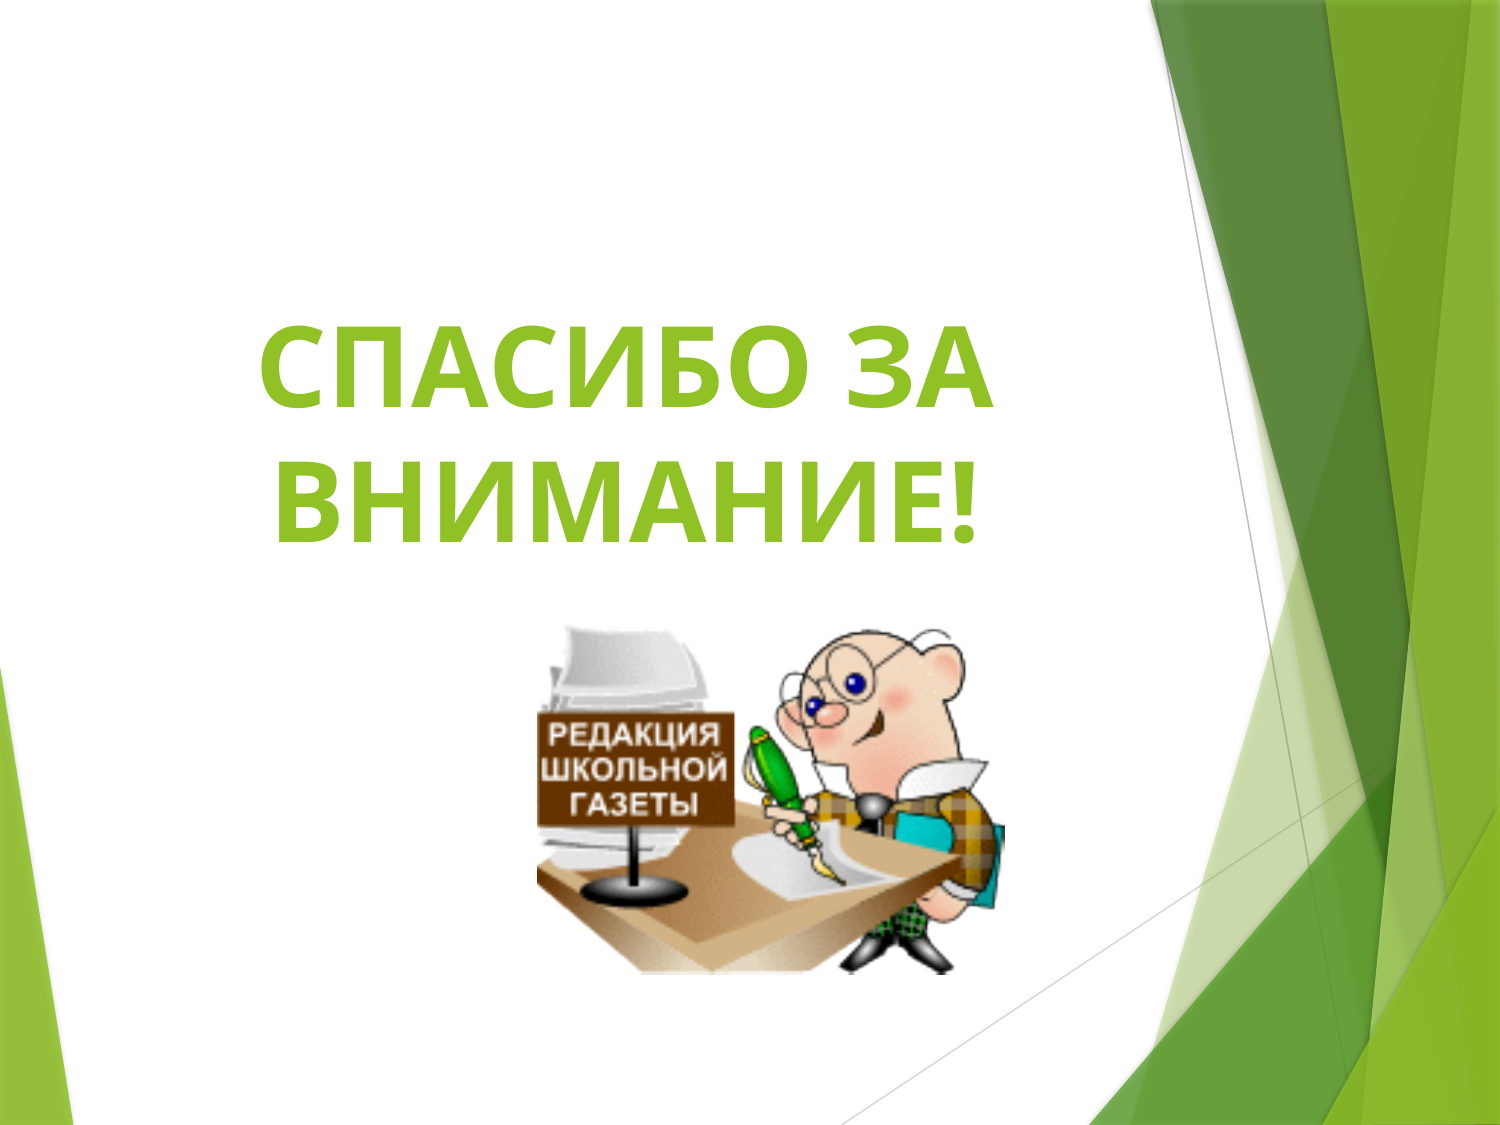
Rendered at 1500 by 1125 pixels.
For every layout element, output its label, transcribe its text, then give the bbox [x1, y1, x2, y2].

title СПАСИБО ЗА ВНИМАНИЕ! [0, 287, 1300, 550]
picture [536, 624, 1005, 976]
